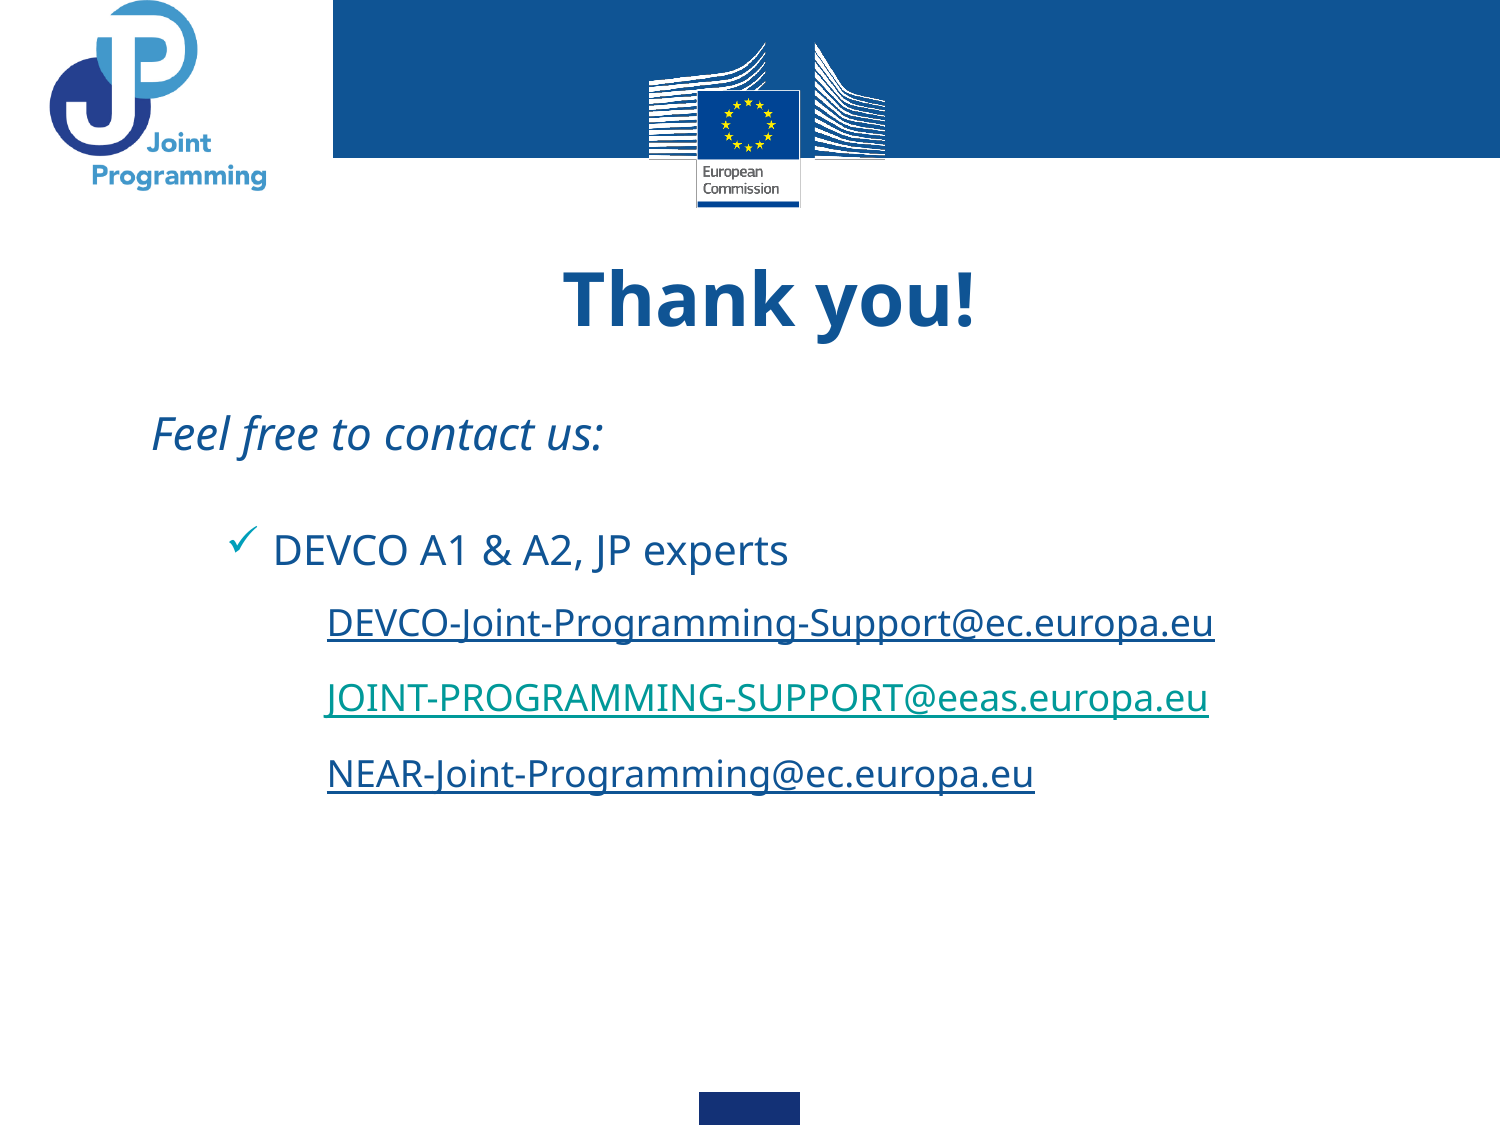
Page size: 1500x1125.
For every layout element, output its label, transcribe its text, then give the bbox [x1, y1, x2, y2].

title Thank you! [64, 219, 1415, 374]
picture [649, 42, 885, 208]
picture [0, 0, 333, 195]
list Feel free to contact us: DEVCO A1 & A2, JP experts DEVCO-Joint-Programming-Support@ec.europa.eu JOINT-PROGRAMMING-SUPPORT@eeas.europa.eu NEAR-Joint-Programming@ec.europa.eu [135, 396, 1418, 1035]
